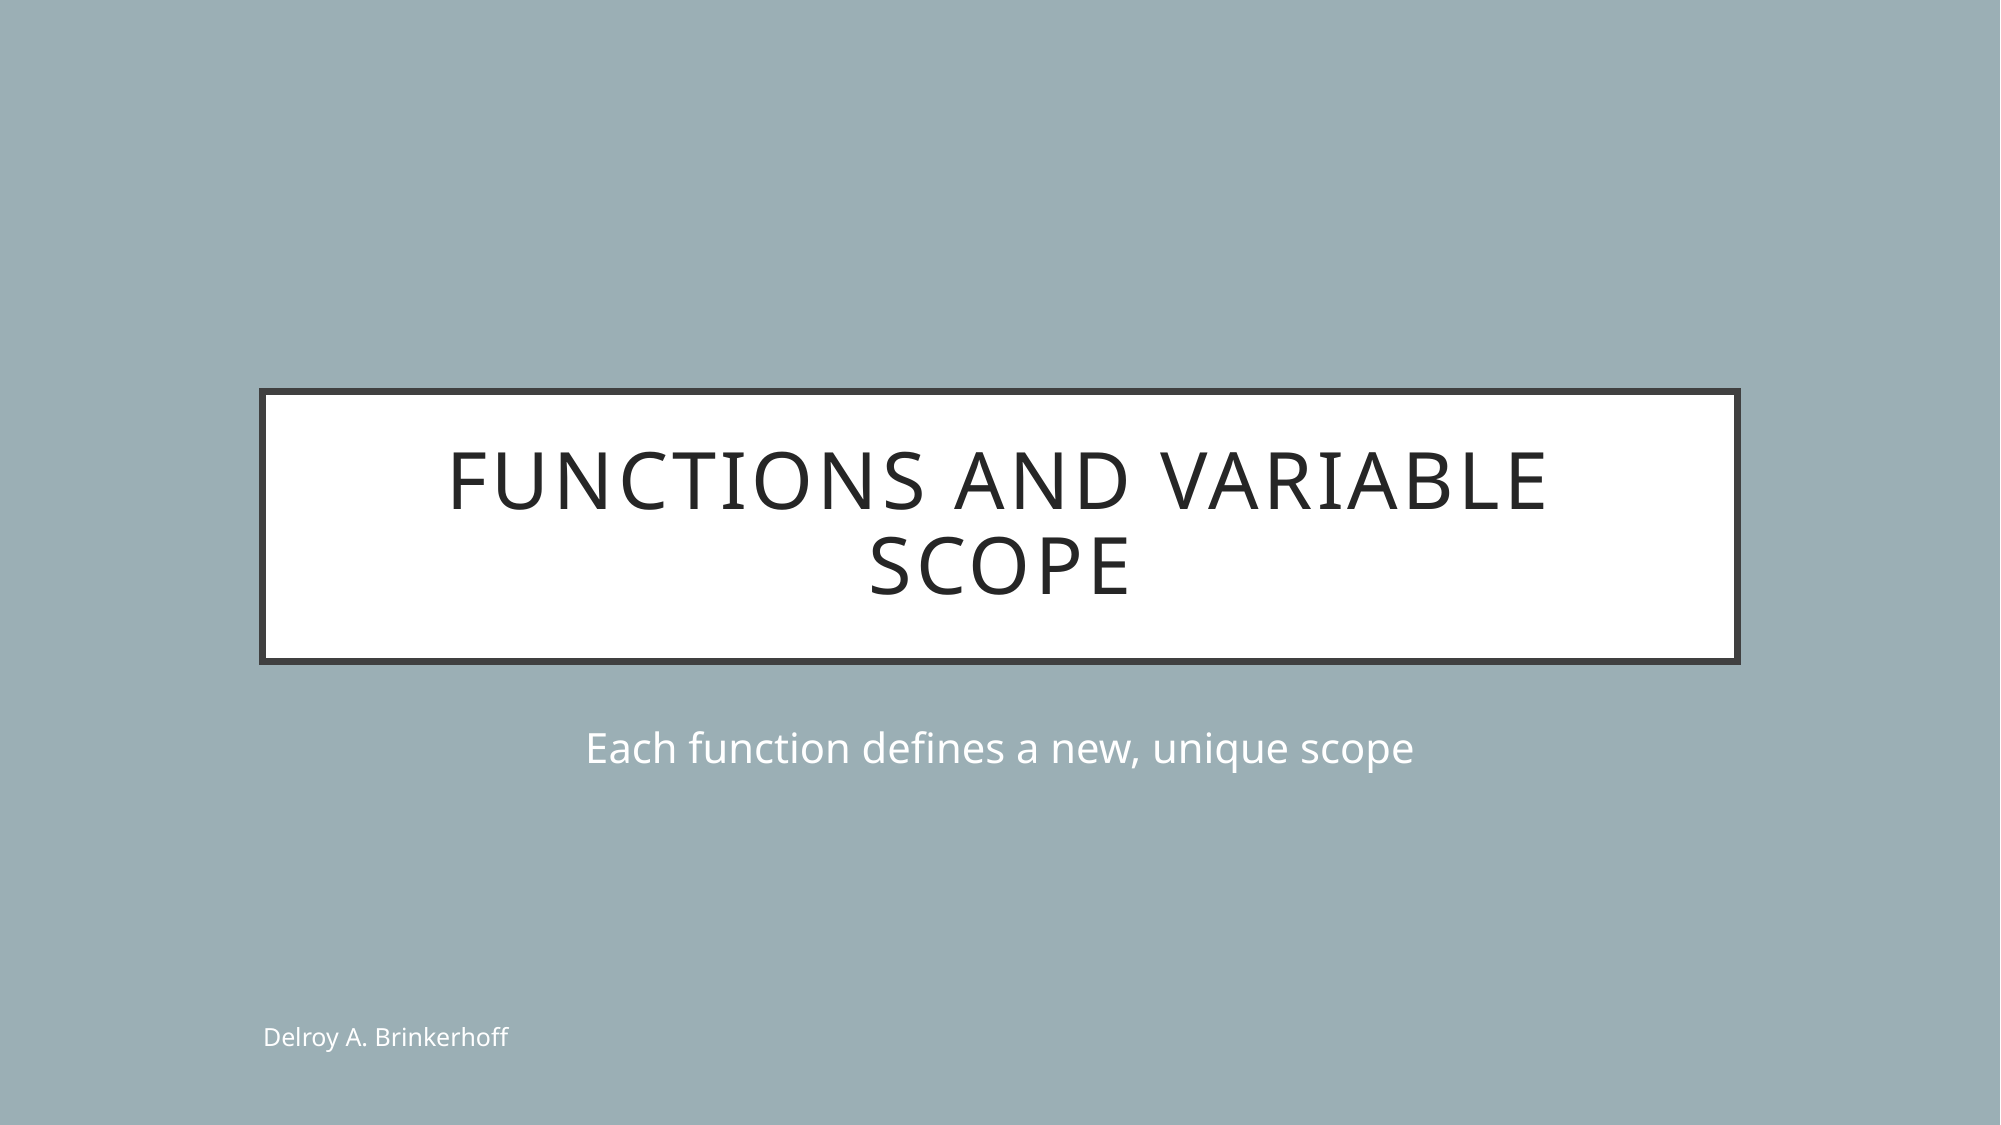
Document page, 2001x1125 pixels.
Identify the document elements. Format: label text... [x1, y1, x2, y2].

subtitle Each function defines a new, unique scope [442, 713, 1558, 918]
title Functions and Variable Scope [259, 388, 1741, 665]
text_box Delroy A. Brinkerhoff [248, 1013, 524, 1059]
